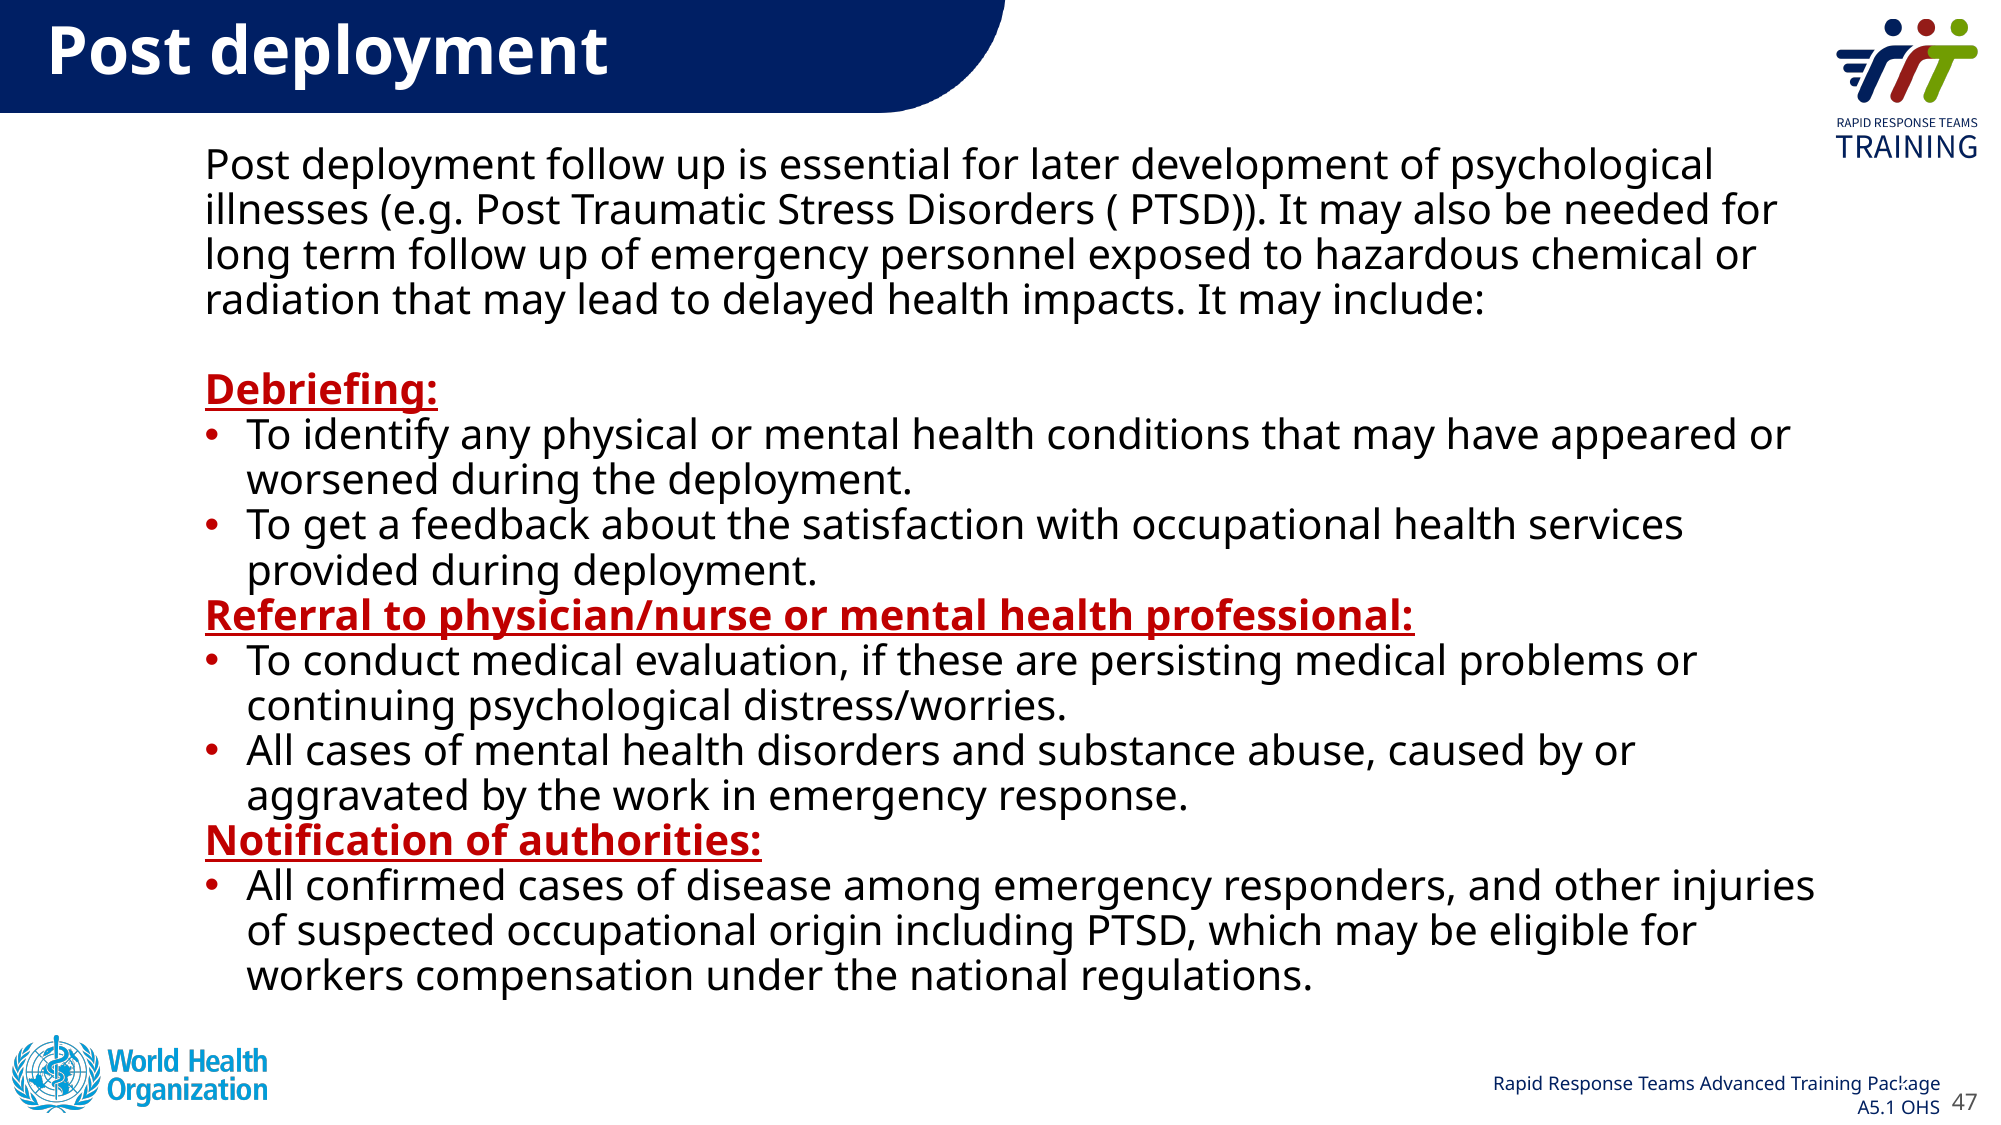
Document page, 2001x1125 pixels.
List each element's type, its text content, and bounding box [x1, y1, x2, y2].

picture [58, 1050, 64, 1058]
picture [0, 0, 1006, 113]
picture [12, 1083, 48, 1113]
picture [1835, 19, 1978, 167]
list Post deployment follow up is essential for later development of psychological illnesses (e.g. Post Traumatic Stress Disorders ( PTSD)). It may also be needed for long term follow up of emergency personnel exposed to hazardous chemical or radiation that may lead to delayed health impacts. It may include: Debriefing: To identify any physical or mental health conditions that may have appeared or worsened during the deployment. To get a feedback about the satisfaction with occupational health services provided during deployment. Referral to physician/nurse or mental health professional: To conduct medical evaluation, if these are persisting medical problems or continuing psychological distress/worries. All cases of mental health disorders and substance abuse, caused by or aggravated by the work in emergency response. Notification of authorities: All confirmed cases of disease among emergency responders, and other injuries of suspected occupational origin including PTSD, which may be eligible for workers compensation under the national regulations. [196, 135, 1851, 1015]
title Post deployment [38, 0, 1066, 107]
picture [12, 1035, 267, 1113]
slide_number 47 [1882, 1037, 1930, 1092]
